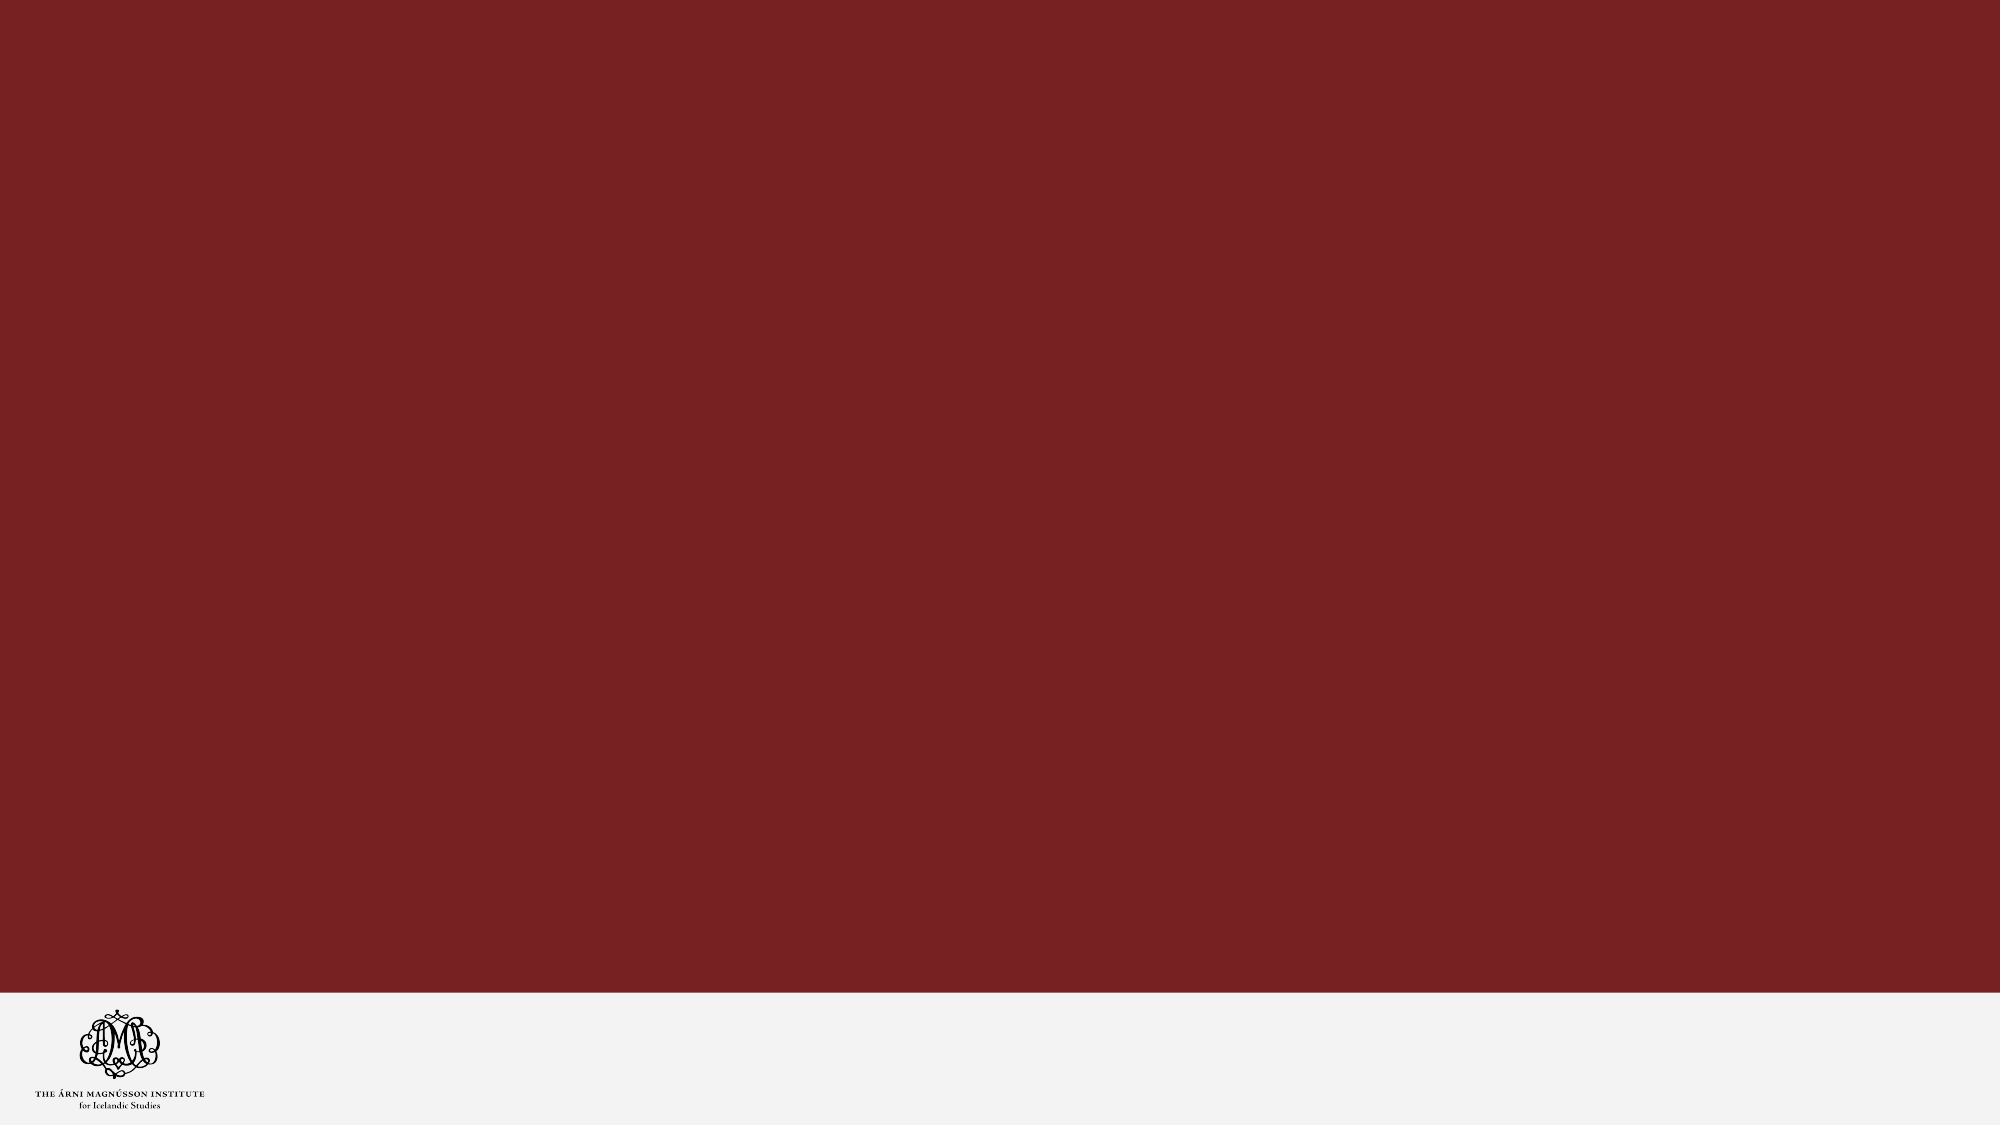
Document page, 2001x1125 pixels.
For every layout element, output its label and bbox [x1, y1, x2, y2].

picture [0, 993, 249, 1125]
